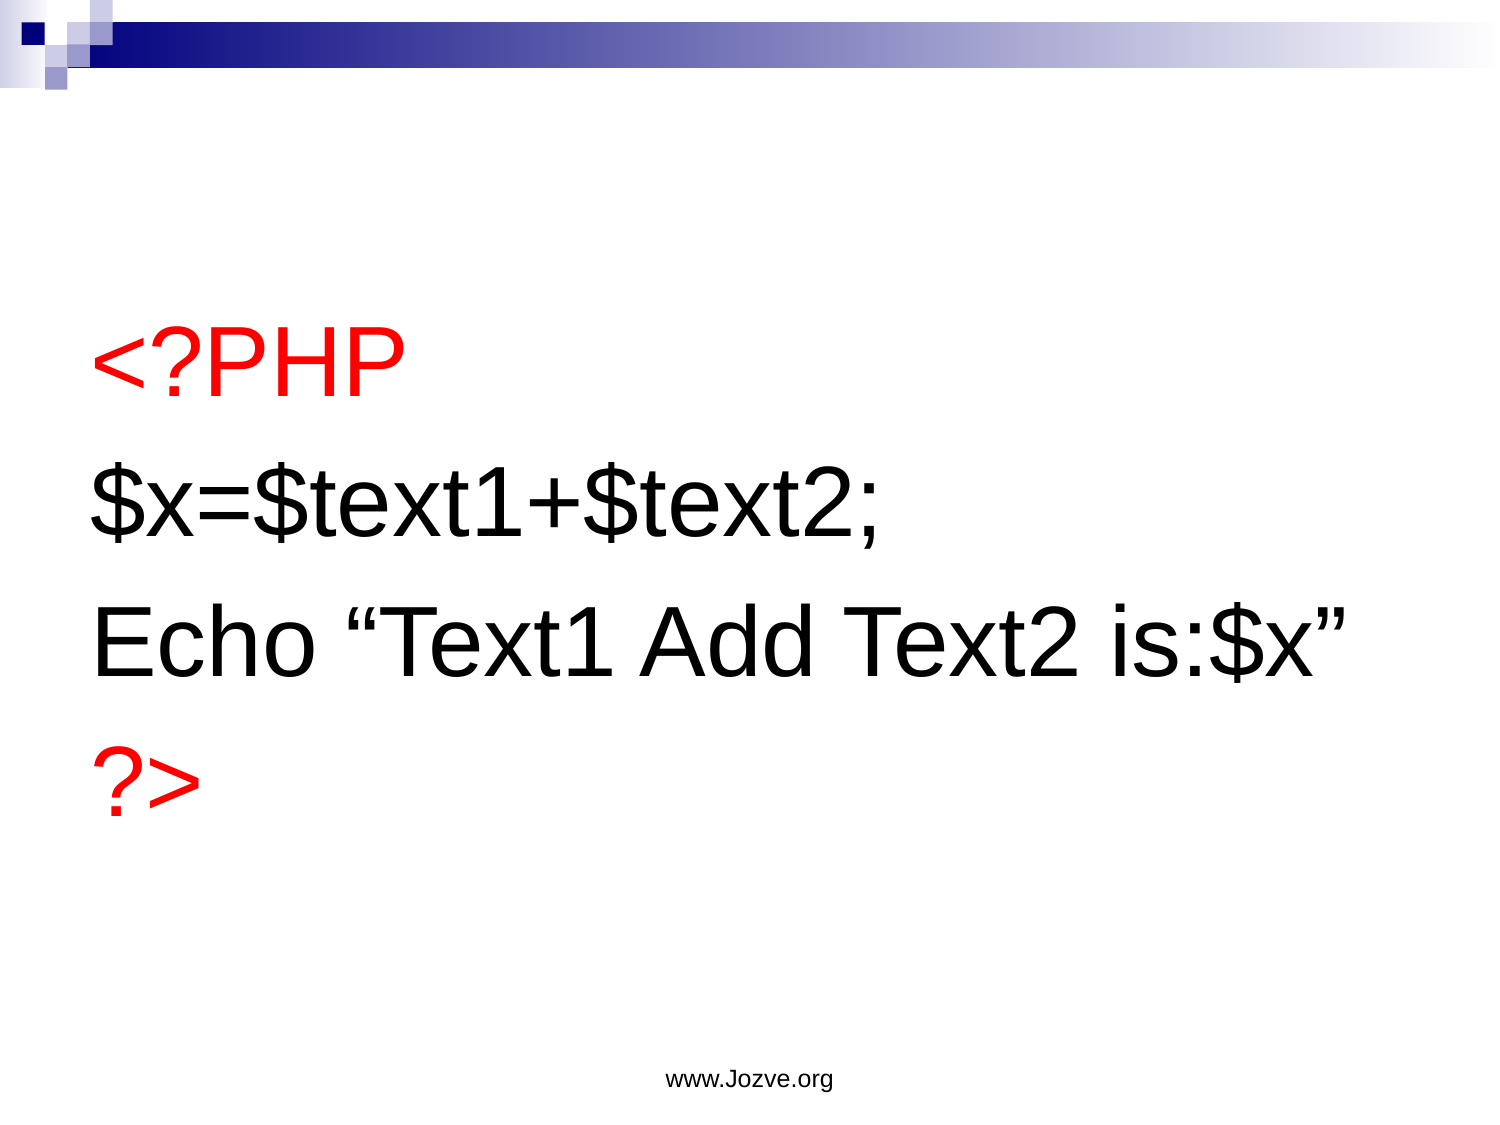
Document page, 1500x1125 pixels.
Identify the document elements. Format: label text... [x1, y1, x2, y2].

footer www.Jozve.org [512, 1024, 988, 1101]
list <?PHP $x=$text1+$text2; Echo “Text1 Add Text2 is:$x” ?> [74, 148, 1426, 1048]
